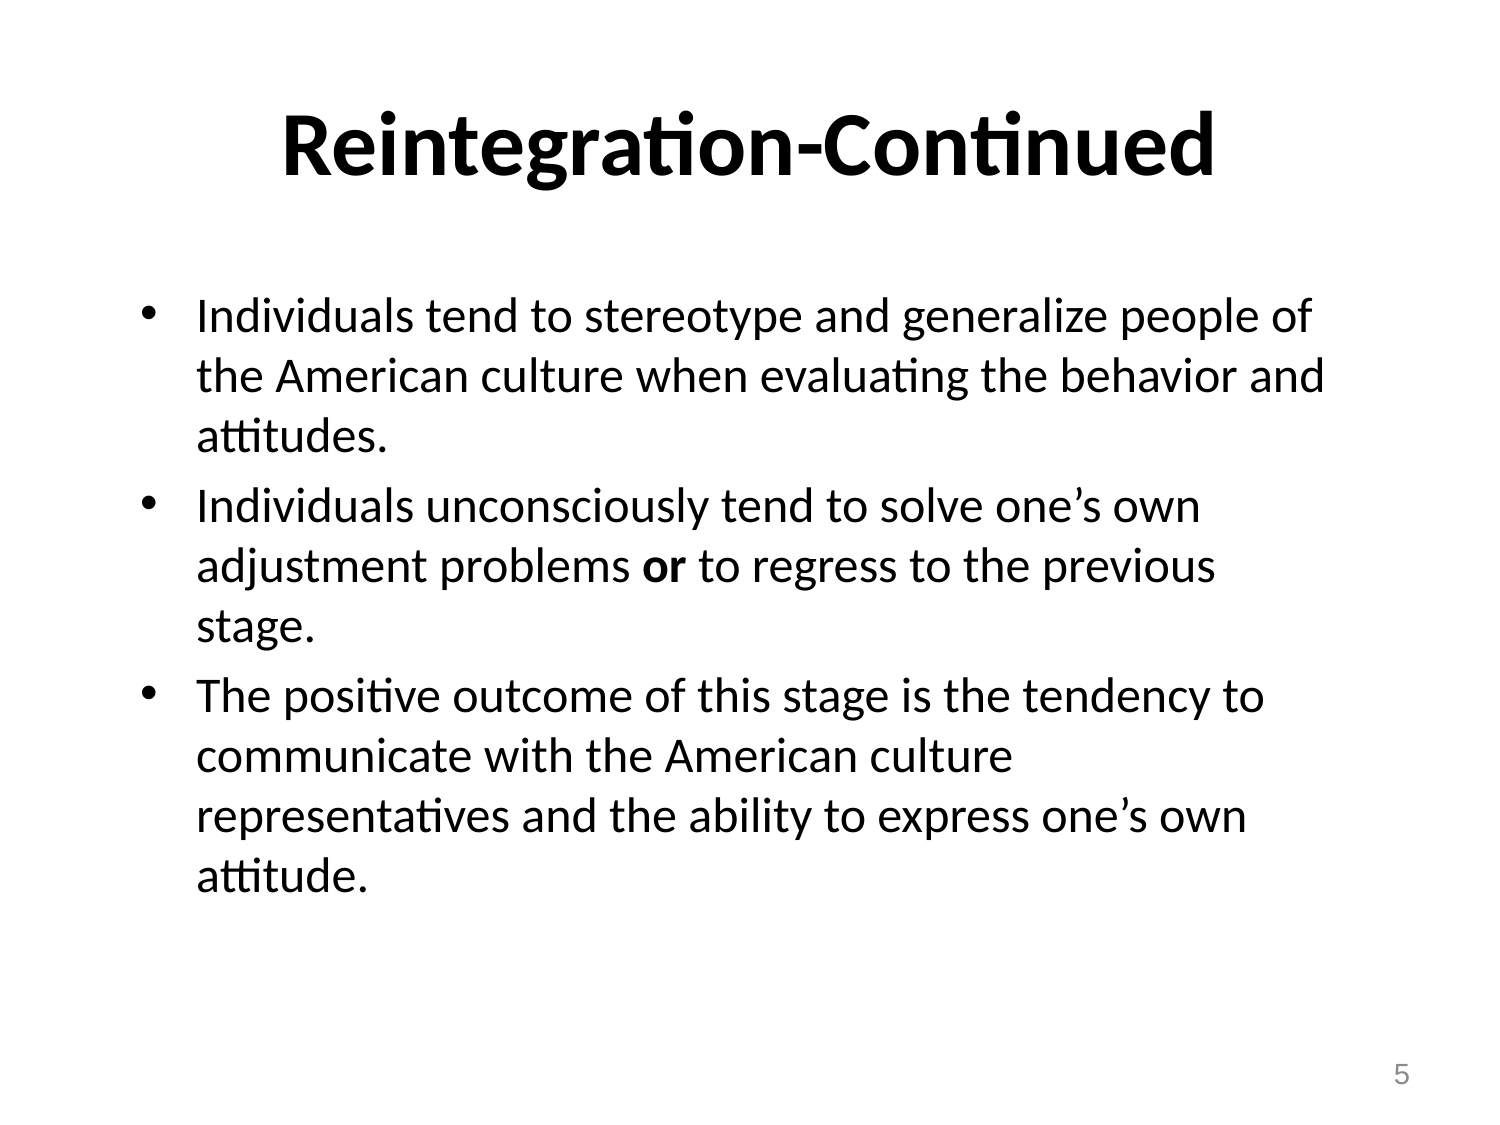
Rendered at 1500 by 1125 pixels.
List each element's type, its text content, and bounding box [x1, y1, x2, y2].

title Reintegration-Continued [75, 45, 1425, 233]
list Individuals tend to stereotype and generalize people of the American culture when evaluating the behavior and attitudes. Individuals unconsciously tend to solve one’s own adjustment problems or to regress to the previous stage. The positive outcome of this stage is the tendency to communicate with the American culture representatives and the ability to express one’s own attitude. [125, 275, 1350, 988]
slide_number 5 [1074, 1042, 1425, 1103]
